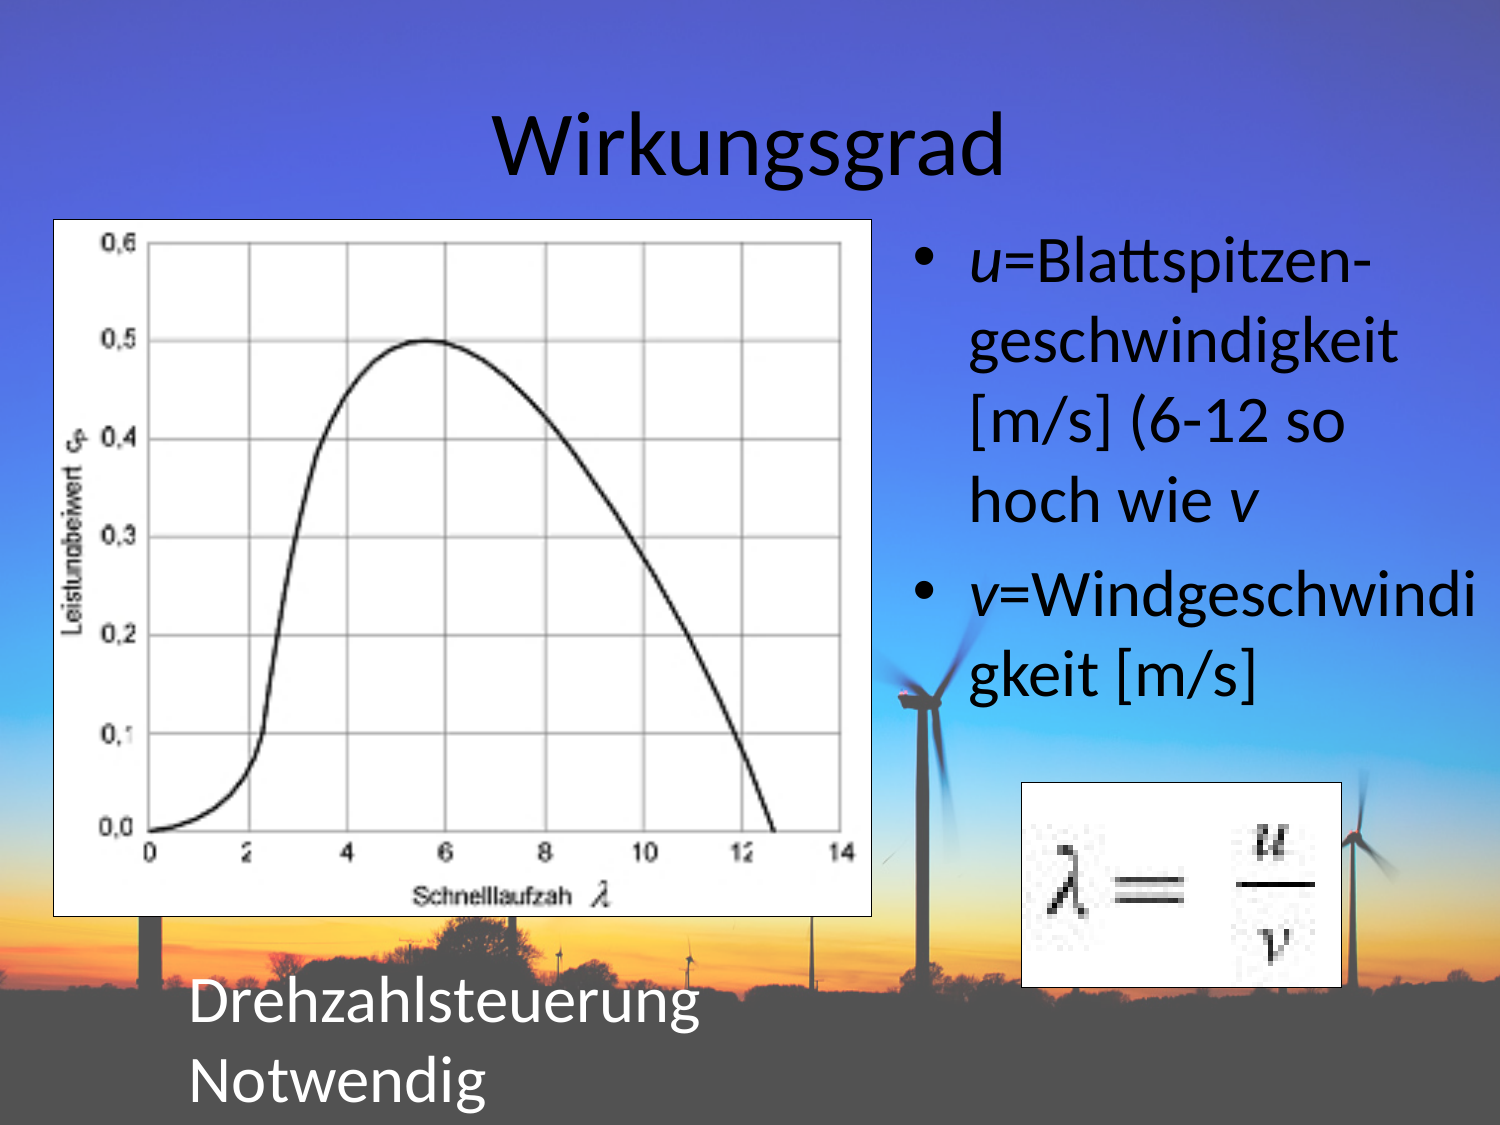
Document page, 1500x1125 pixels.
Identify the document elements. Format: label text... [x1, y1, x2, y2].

picture [1021, 782, 1342, 988]
title Wirkungsgrad [75, 45, 1425, 233]
text_box Drehzahlsteuerung Notwendig [174, 948, 1025, 1123]
picture [52, 219, 872, 918]
list u=Blattspitzen-geschwindigkeit [m/s] (6-12 so hoch wie v v=Windgeschwindigkeit [m/s] [897, 208, 1500, 846]
